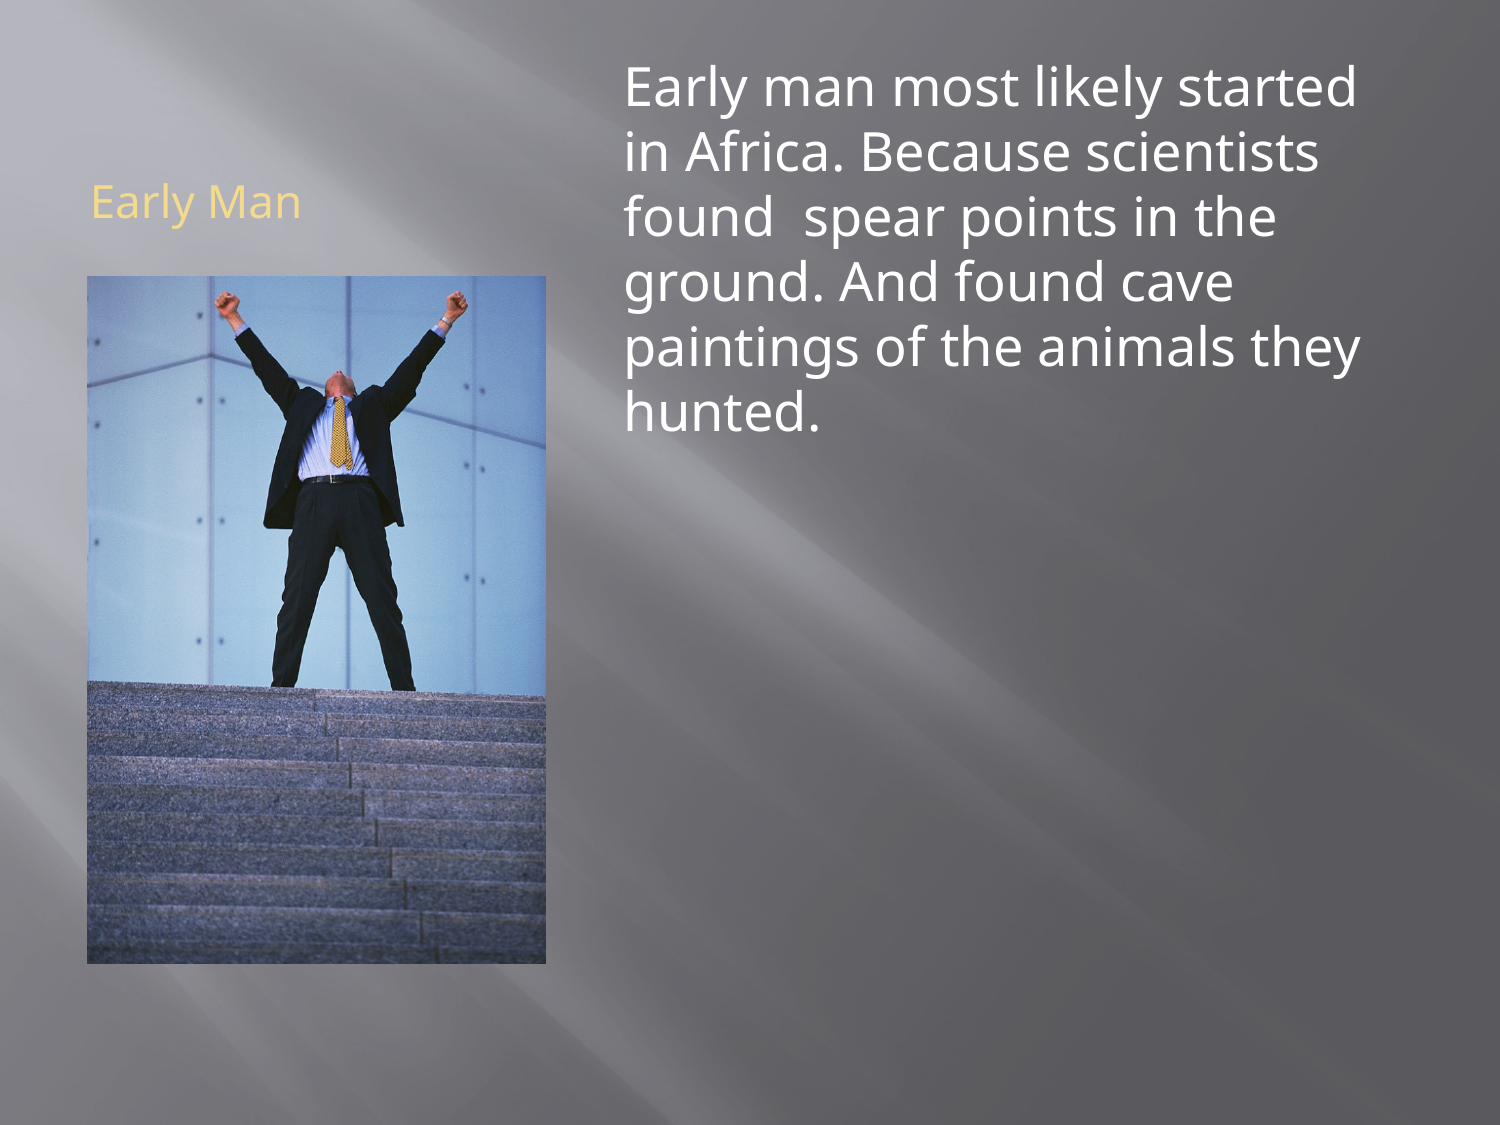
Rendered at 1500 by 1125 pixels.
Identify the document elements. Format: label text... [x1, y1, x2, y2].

list Early man most likely started in Africa. Because scientists found spear points in the ground. And found cave paintings of the animals they hunted. [586, 44, 1425, 1005]
picture [87, 275, 546, 964]
title Early Man [75, 44, 569, 236]
